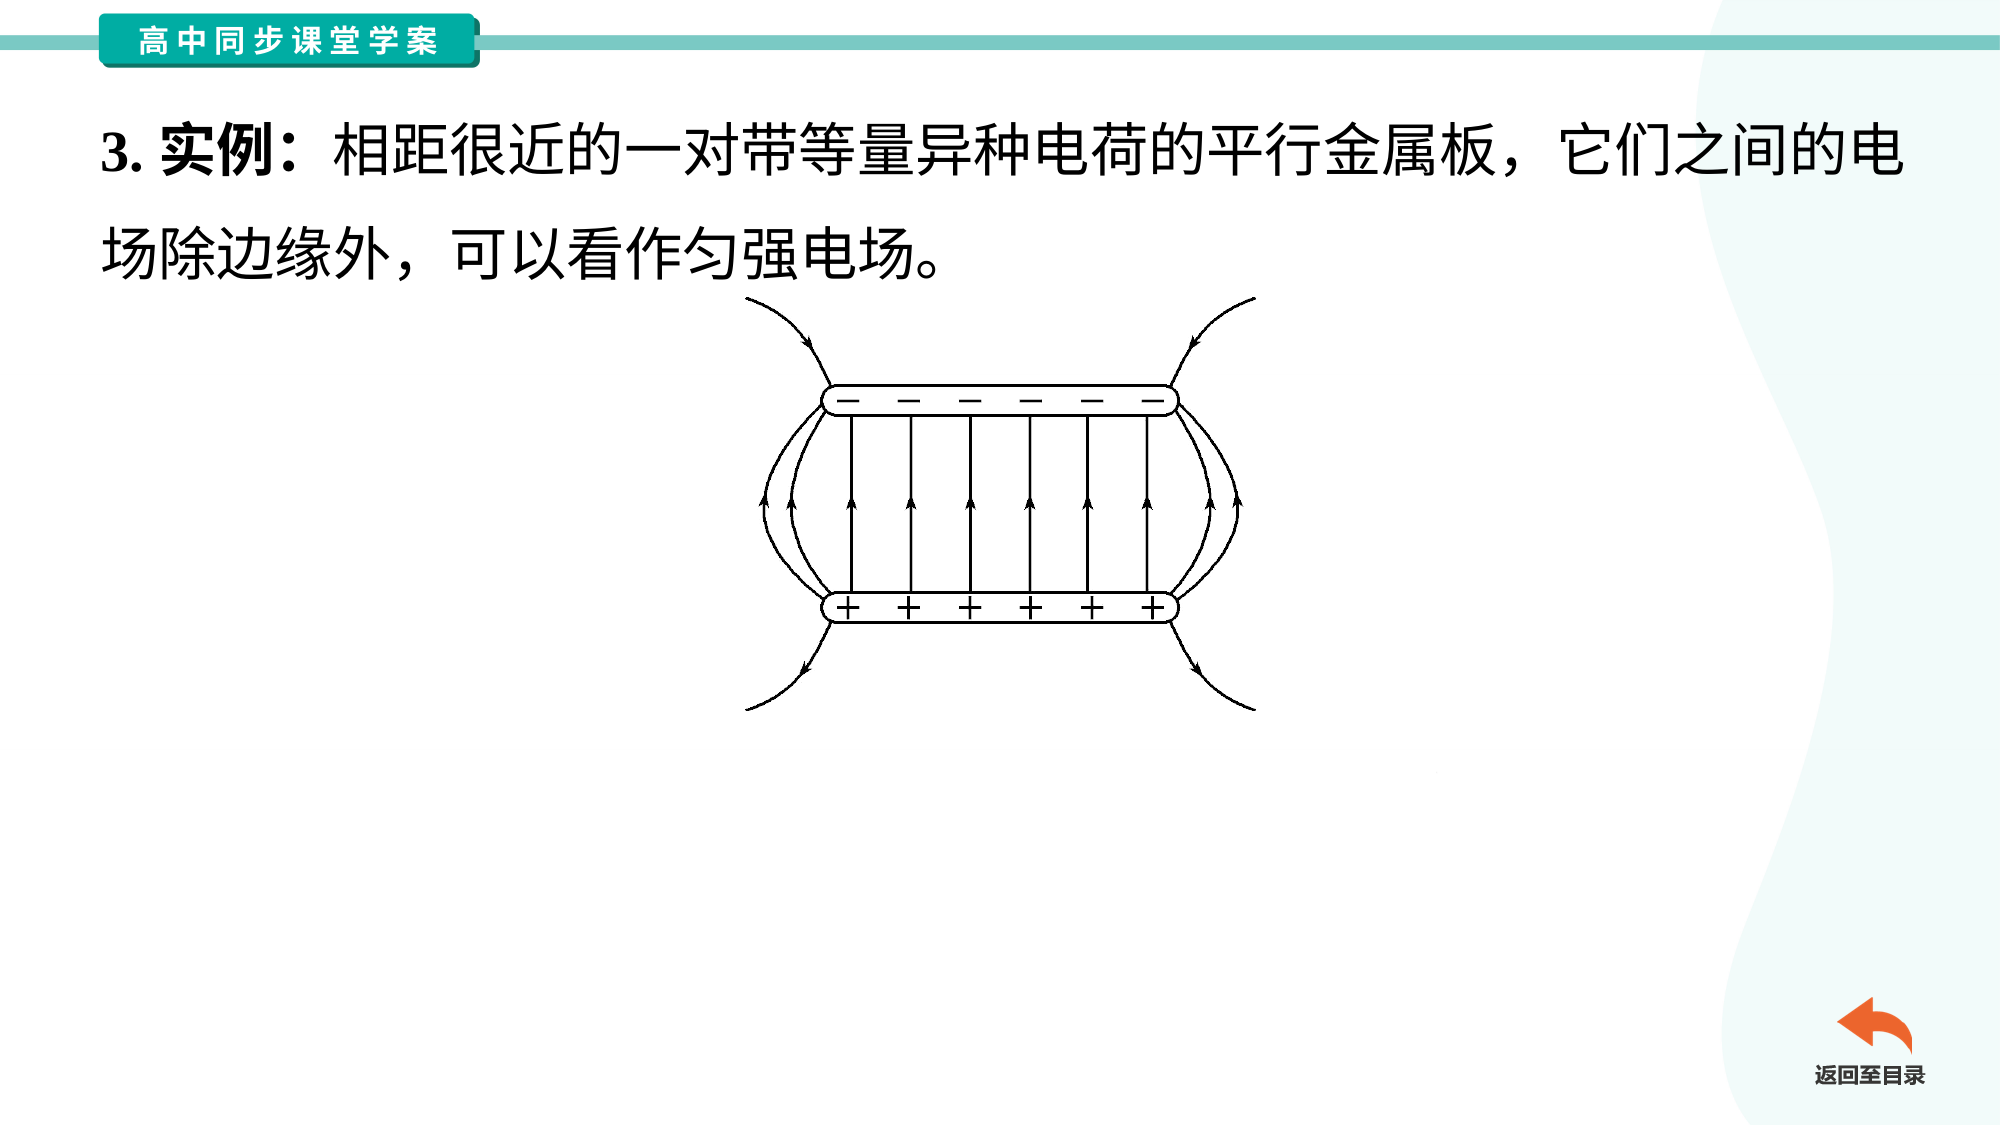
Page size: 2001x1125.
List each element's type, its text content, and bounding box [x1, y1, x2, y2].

text_box 3.实例：相距很近的一对带等量异种电荷的平行金属板，它们之间的电 场除边缘外，可以看作匀强电场。 [100, 76, 1899, 277]
picture [0, 0, 2000, 1125]
